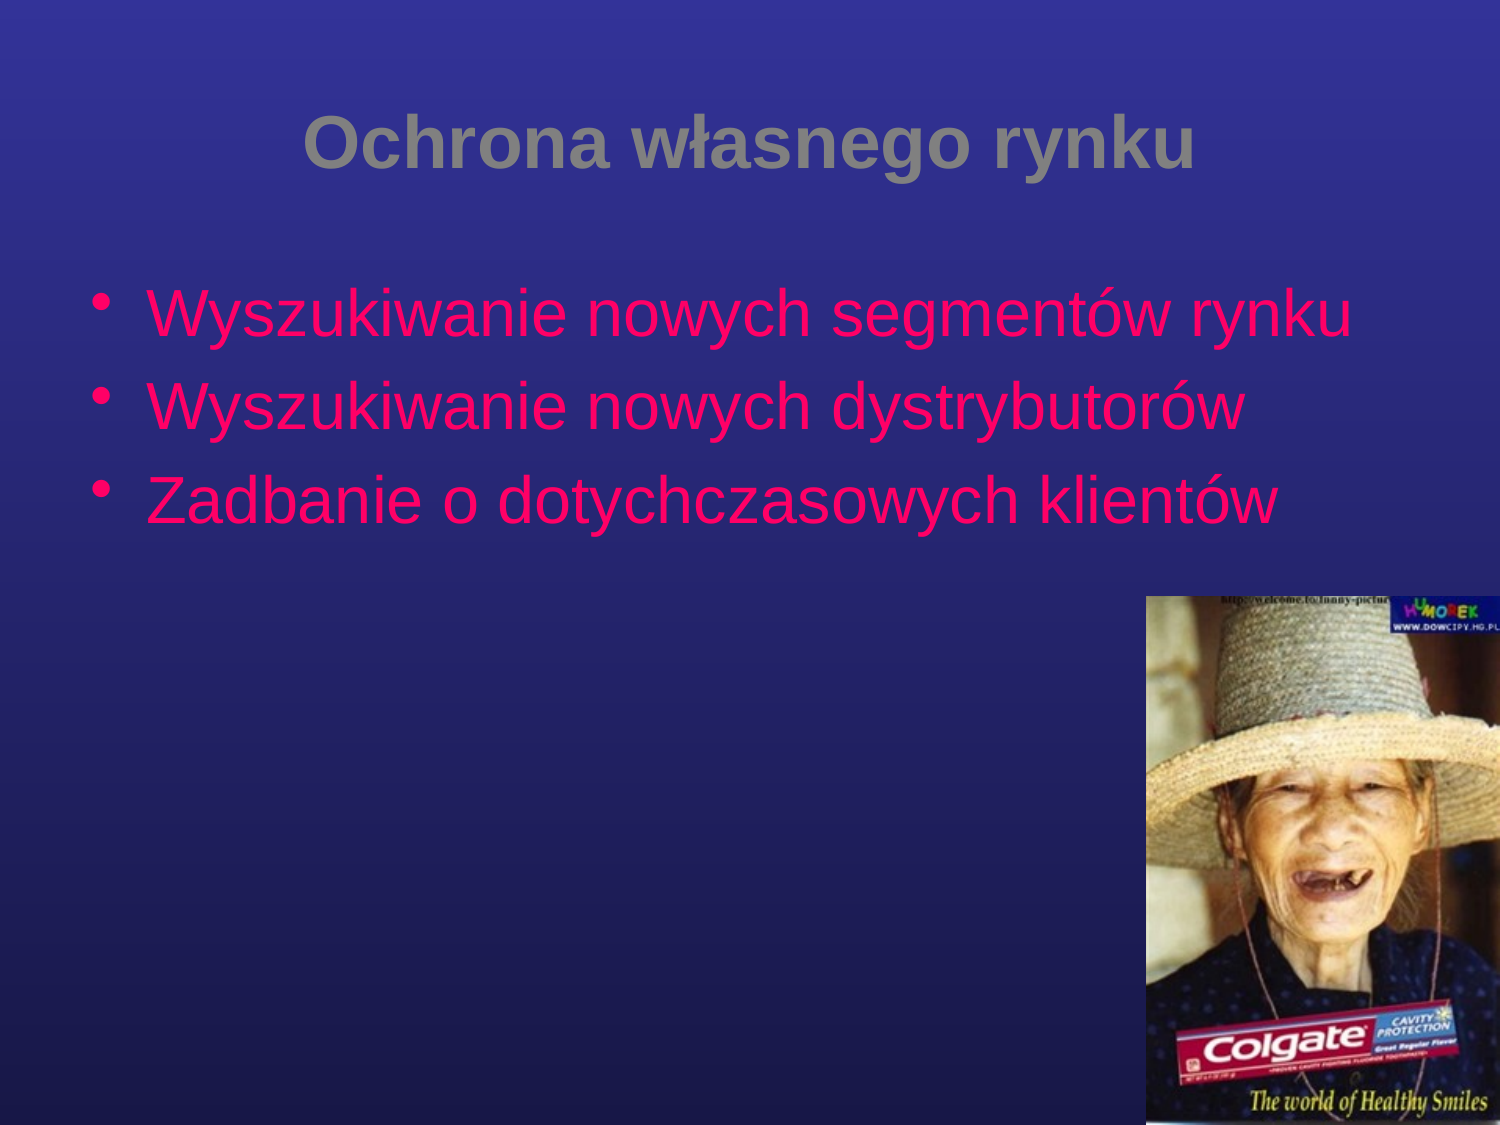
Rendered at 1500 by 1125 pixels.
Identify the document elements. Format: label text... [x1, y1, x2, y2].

picture [1146, 596, 1500, 1125]
title Ochrona własnego rynku [74, 44, 1426, 233]
list Wyszukiwanie nowych segmentów rynku Wyszukiwanie nowych dystrybutorów Zadbanie o dotychczasowych klientów [74, 262, 1426, 1006]
